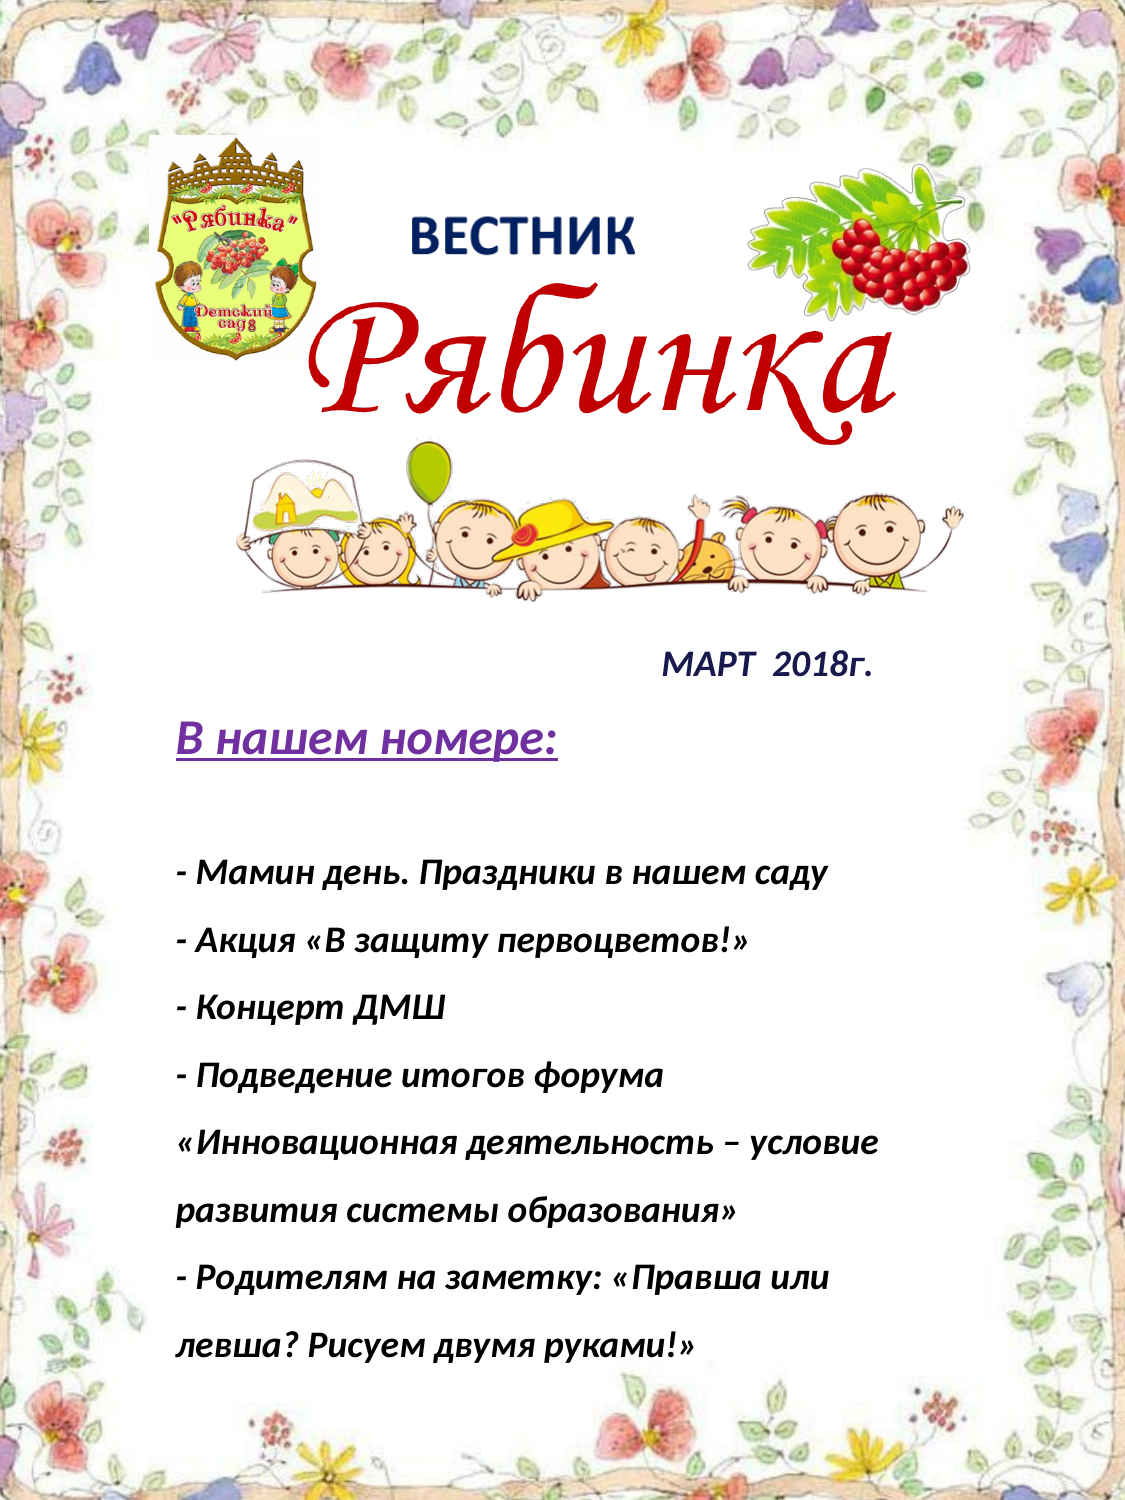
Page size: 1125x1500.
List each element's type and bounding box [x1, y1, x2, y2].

text_box [0, 0, 1125, 1500]
